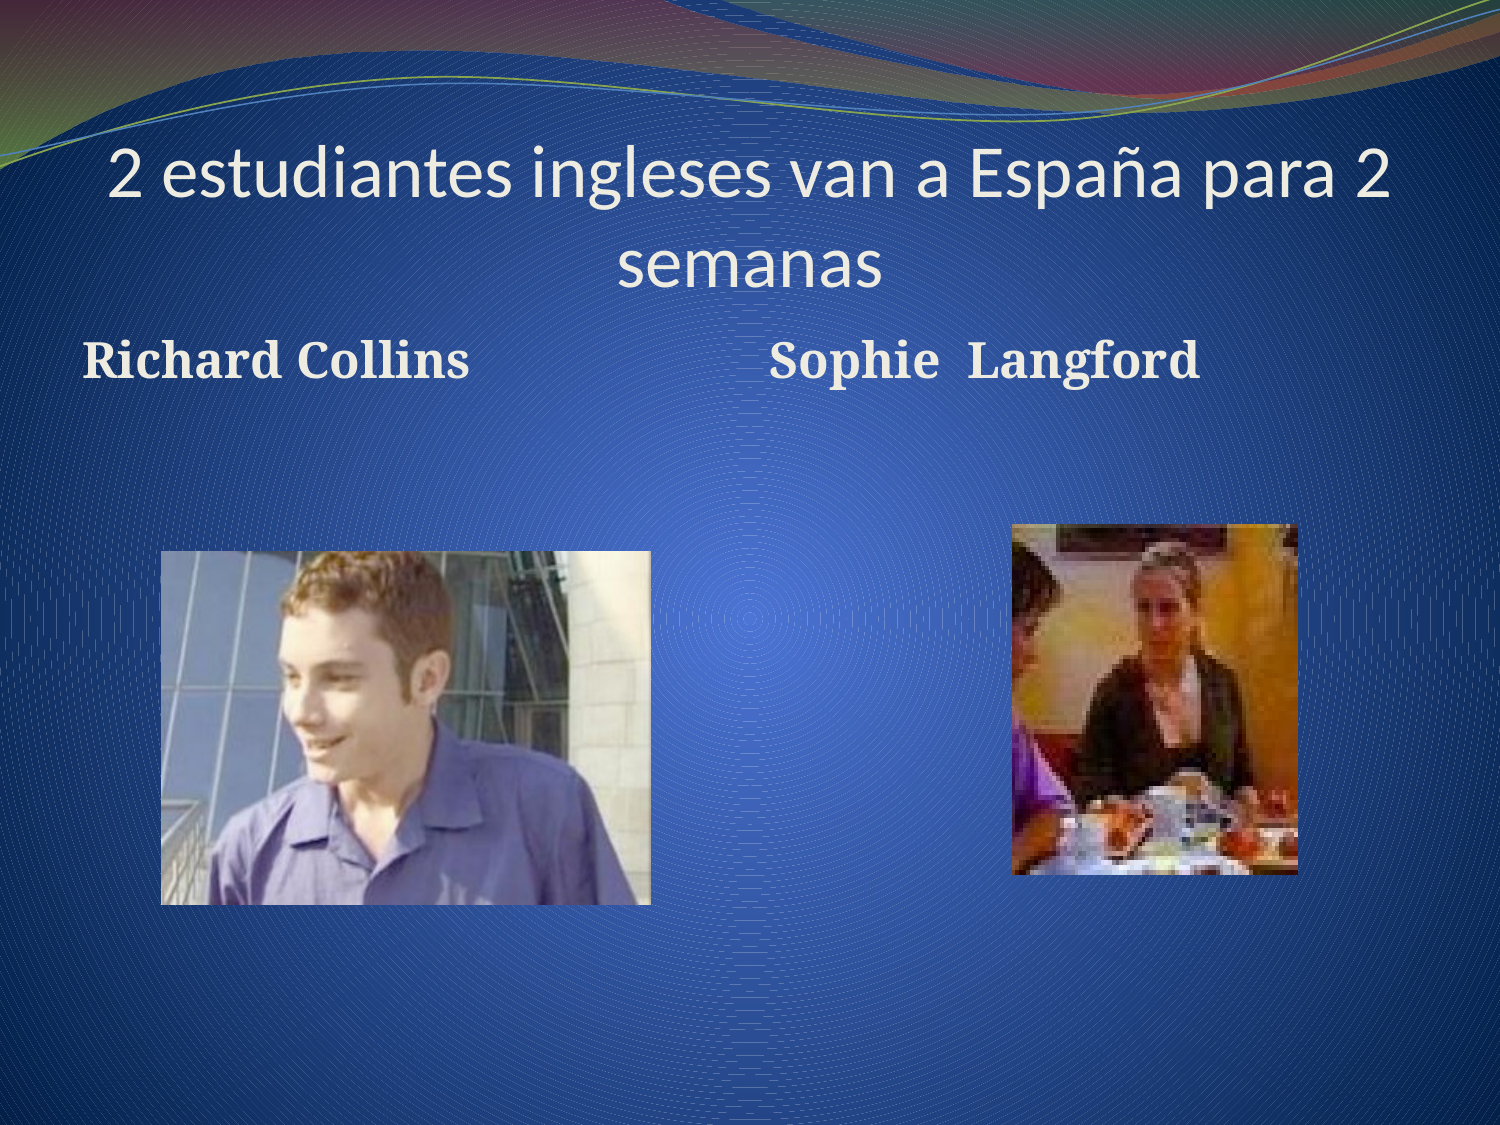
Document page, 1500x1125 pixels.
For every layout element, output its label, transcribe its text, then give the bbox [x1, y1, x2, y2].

list Sophie Langford [761, 305, 1425, 413]
list Richard Collins [75, 304, 738, 413]
picture [1012, 524, 1298, 876]
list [161, 551, 652, 905]
title 2 estudiantes ingleses van a España para 2 semanas [75, 115, 1425, 303]
